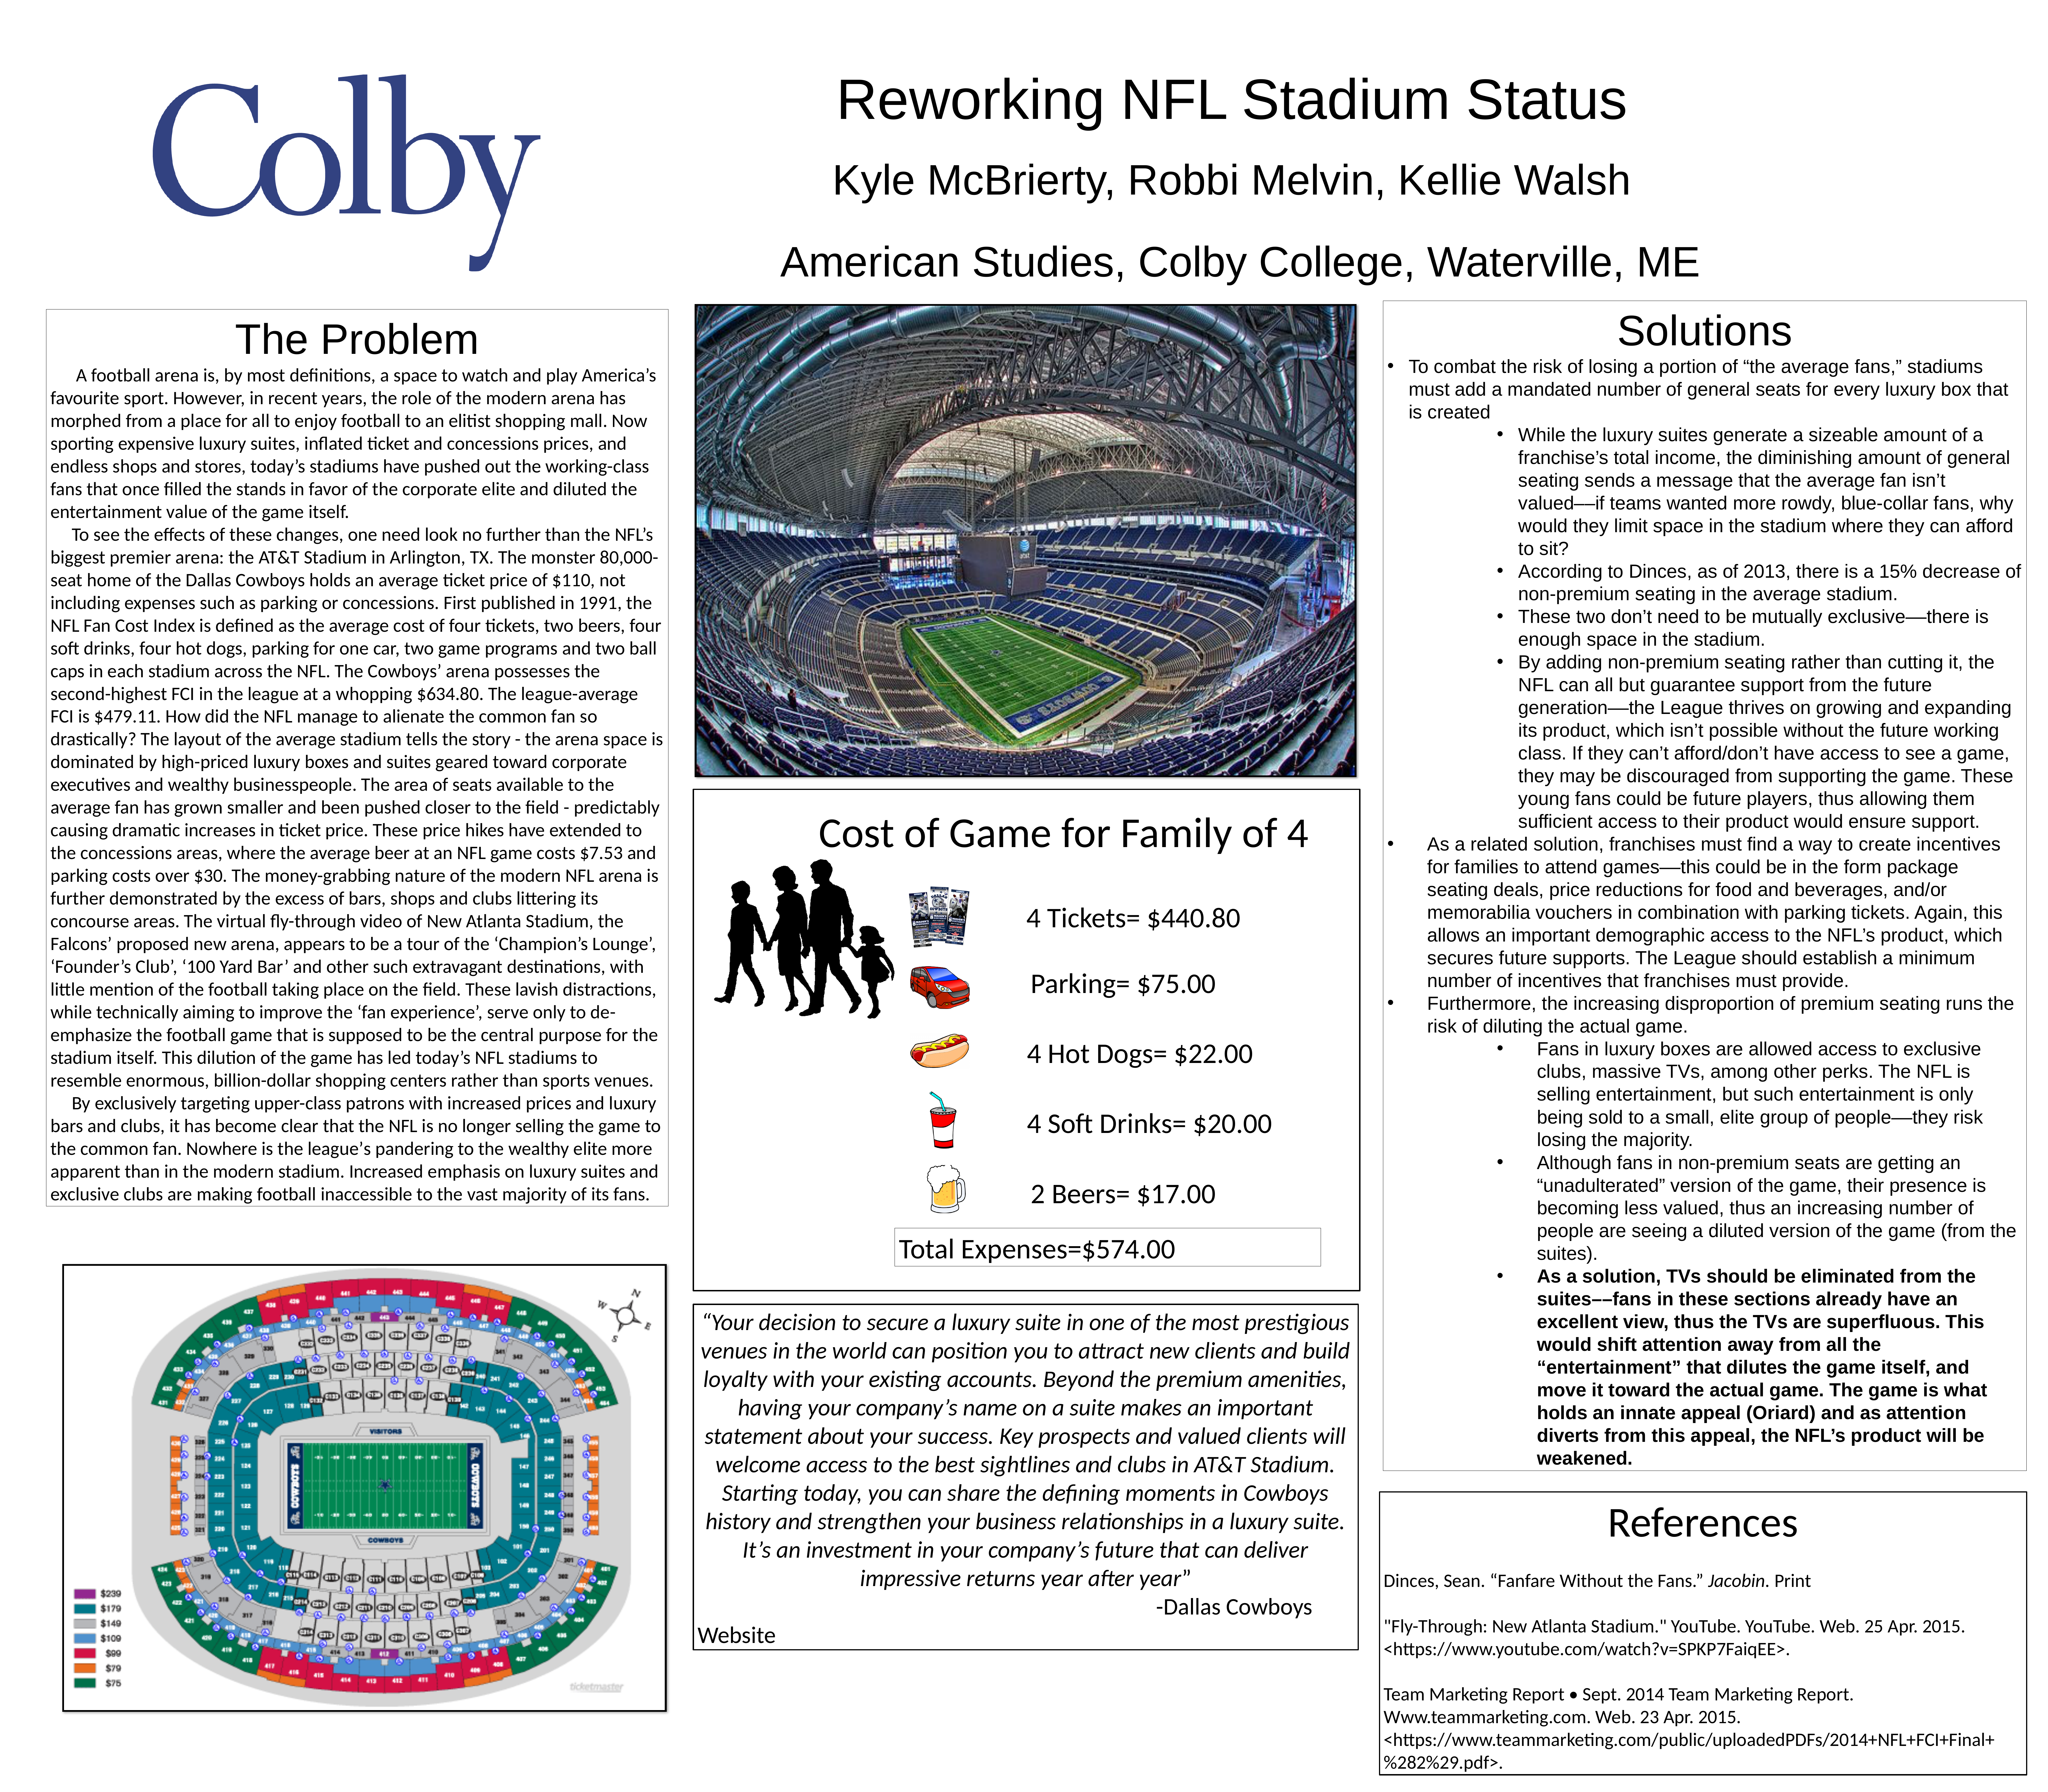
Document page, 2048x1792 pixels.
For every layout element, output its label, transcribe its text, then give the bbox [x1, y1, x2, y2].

text_box “Your decision to secure a luxury suite in one of the most prestigious venues in the world can position you to attract new clients and build loyalty with your existing accounts. Beyond the premium amenities, having your company’s name on a suite makes an important statement about your success. Key prospects and valued clients will welcome access to the best sightlines and clubs in AT&T Stadium. Starting today, you can share the defining moments in Cowboys history and strengthen your business relationships in a luxury suite. It’s an investment in your company’s future that can deliver impressive returns year after year” -Dallas Cowboys Website [693, 1304, 1359, 1650]
text_box American Studies, Colby College, Waterville, ME [608, 232, 1874, 288]
picture [64, 1265, 665, 1710]
picture [153, 75, 541, 271]
text_box References Dinces, Sean. “Fanfare Without the Fans.” Jacobin. Print "Fly-Through: New Atlanta Stadium." YouTube. YouTube. Web. 25 Apr. 2015. <https://www.youtube.com/watch?v=SPKP7FaiqEE>. Team Marketing Report • Sept. 2014 Team Marketing Report. Www.teammarketing.com. Web. 23 Apr. 2015. <https://www.teammarketing.com/public/uploadedPDFs/2014+NFL+FCI+Final+%282%29.pdf>. [1379, 1491, 2027, 1776]
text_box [693, 789, 1412, 1291]
text_box Solutions To combat the risk of losing a portion of “the average fans,” stadiums must add a mandated number of general seats for every luxury box that is created While the luxury suites generate a sizeable amount of a franchise’s total income, the diminishing amount of general seating sends a message that the average fan isn’t valued––if teams wanted more rowdy, blue-collar fans, why would they limit space in the stadium where they can afford to sit? According to Dinces, as of 2013, there is a 15% decrease of non-premium seating in the average stadium. These two don’t need to be mutually exclusive––there is enough space in the stadium. By adding non-premium seating rather than cutting it, the NFL can all but guarantee support from the future generation––the League thrives on growing and expanding its product, which isn’t possible without the future working class. If they can’t afford/don’t have access to see a game, they may be discouraged from supporting the game. These young fans could be future players, thus allowing them sufficient access to their product would ensure support. As a related solution, franchises must find a way to create incentives for families to attend games––this could be in the form package seating deals, price reductions for food and beverages, and/or memorabilia vouchers in combination with parking tickets. Again, this allows an important demographic access to the NFL’s product, which secures future supports. The League should establish a minimum number of incentives that franchises must provide. Furthermore, the increasing disproportion of premium seating runs the risk of diluting the actual game. Fans in luxury boxes are allowed access to exclusive clubs, massive TVs, among other perks. The NFL is selling entertainment, but such entertainment is only being sold to a small, elite group of people––they risk losing the majority. Although fans in non-premium seats are getting an “unadulterated” version of the game, their presence is becoming less valued, thus an increasing number of people are seeing a diluted version of the game (from the suites). As a solution, TVs should be eliminated from the suites––fans in these sections already have an excellent view, thus the TVs are superfluous. This would shift attention away from all the “entertainment” that dilutes the game itself, and move it toward the actual game. The game is what holds an innate appeal (Oriard) and as attention diverts from this appeal, the NFL’s product will be weakened. [1383, 301, 2027, 1471]
text_box Kyle McBrierty, Robbi Melvin, Kellie Walsh [599, 150, 1865, 205]
picture [696, 305, 1355, 775]
text_box The Problem A football arena is, by most definitions, a space to watch and play America’s favourite sport. However, in recent years, the role of the modern arena has morphed from a place for all to enjoy football to an elitist shopping mall. Now sporting expensive luxury suites, inflated ticket and concessions prices, and endless shops and stores, today’s stadiums have pushed out the working-class fans that once filled the stands in favor of the corporate elite and diluted the entertainment value of the game itself. To see the effects of these changes, one need look no further than the NFL’s biggest premier arena: the AT&T Stadium in Arlington, TX. The monster 80,000-seat home of the Dallas Cowboys holds an average ticket price of $110, not including expenses such as parking or concessions. First published in 1991, the NFL Fan Cost Index is defined as the average cost of four tickets, two beers, four soft drinks, four hot dogs, parking for one car, two game programs and two ball caps in each stadium across the NFL. The Cowboys’ arena possesses the second-highest FCI in the league at a whopping $634.80. The league-average FCI is $479.11. How did the NFL manage to alienate the common fan so drastically? The layout of the average stadium tells the story - the arena space is dominated by high-priced luxury boxes and suites geared toward corporate executives and wealthy businesspeople. The area of seats available to the average fan has grown smaller and been pushed closer to the field - predictably causing dramatic increases in ticket price. These price hikes have extended to the concessions areas, where the average beer at an NFL game costs $7.53 and parking costs over $30. The money-grabbing nature of the modern NFL arena is further demonstrated by the excess of bars, shops and clubs littering its concourse areas. The virtual fly-through video of New Atlanta Stadium, the Falcons’ proposed new arena, appears to be a tour of the ‘Champion’s Lounge’, ‘Founder’s Club’, ‘100 Yard Bar’ and other such extravagant destinations, with little mention of the football taking place on the field. These lavish distractions, while technically aiming to improve the ‘fan experience’, serve only to de-emphasize the football game that is supposed to be the central purpose for the stadium itself. This dilution of the game has led today’s NFL stadiums to resemble enormous, billion-dollar shopping centers rather than sports venues. By exclusively targeting upper-class patrons with increased prices and luxury bars and clubs, it has become clear that the NFL is no longer selling the game to the common fan. Nowhere is the league’s pandering to the wealthy elite more apparent than in the modern stadium. Increased emphasis on luxury suites and exclusive clubs are making football inaccessible to the vast majority of its fans. [46, 309, 668, 1206]
text_box Reworking NFL Stadium Status [599, 60, 1865, 133]
text_box [1359, 1408, 1372, 1479]
